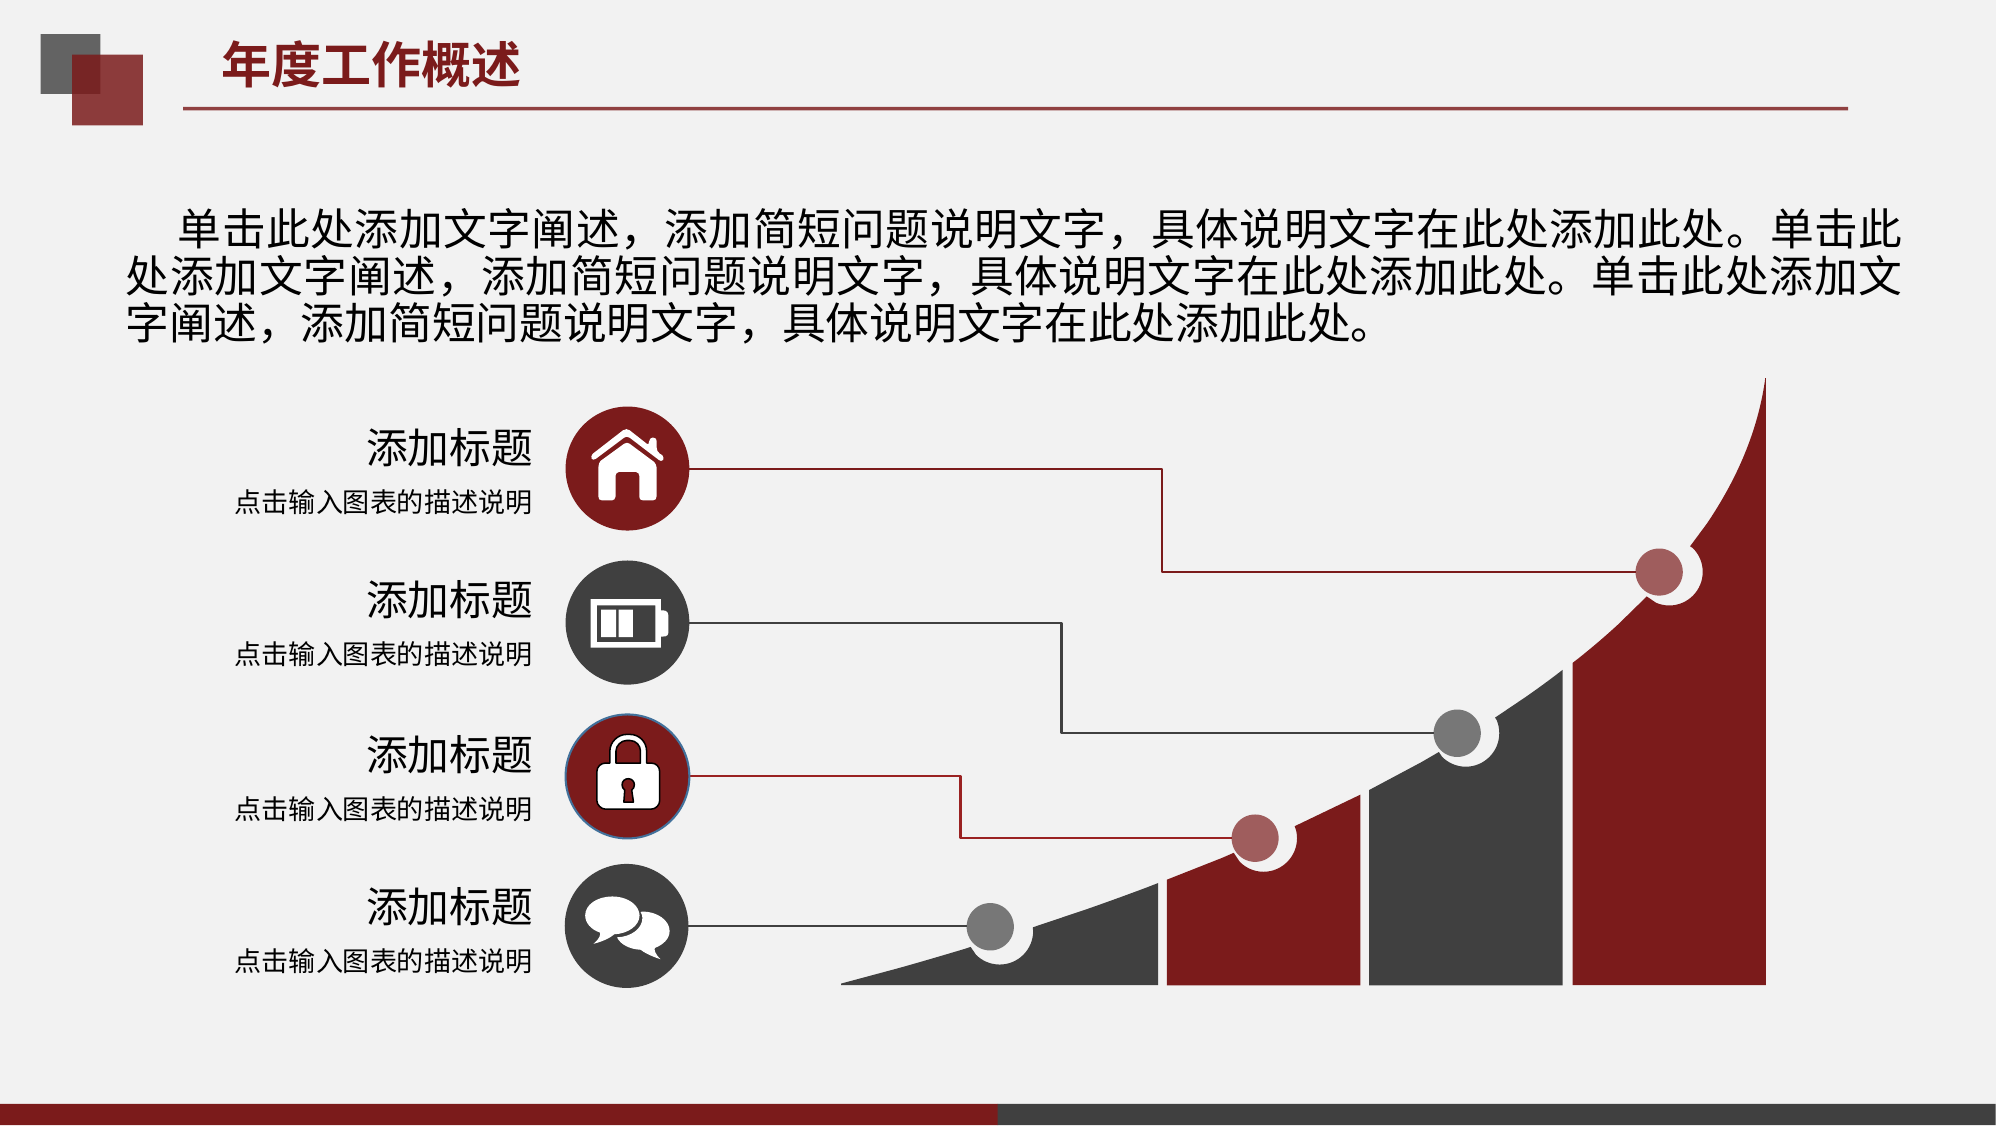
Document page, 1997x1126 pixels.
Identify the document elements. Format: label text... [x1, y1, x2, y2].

text_box [1019, 882, 1159, 986]
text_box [221, 567, 546, 677]
text_box 单击此处添加文字阐述，添加简短问题说明文字，具体说明文字在此处添加此处。单击此处添加文字阐述，添加简短问题说明文字，具体说明文字在此处添加此处。单击此处添加文字阐述，添加简短问题说明文字，具体说明文字在此处添加此处。 [110, 200, 1919, 357]
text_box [564, 863, 1015, 989]
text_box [221, 415, 546, 525]
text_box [565, 714, 1279, 863]
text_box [221, 722, 546, 832]
text_box [1166, 794, 1361, 986]
text_box [1572, 378, 1766, 986]
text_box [565, 406, 1683, 596]
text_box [221, 874, 546, 984]
text_box [1369, 669, 1563, 986]
text_box 年度工作概述 [206, 25, 668, 101]
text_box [565, 560, 1482, 758]
